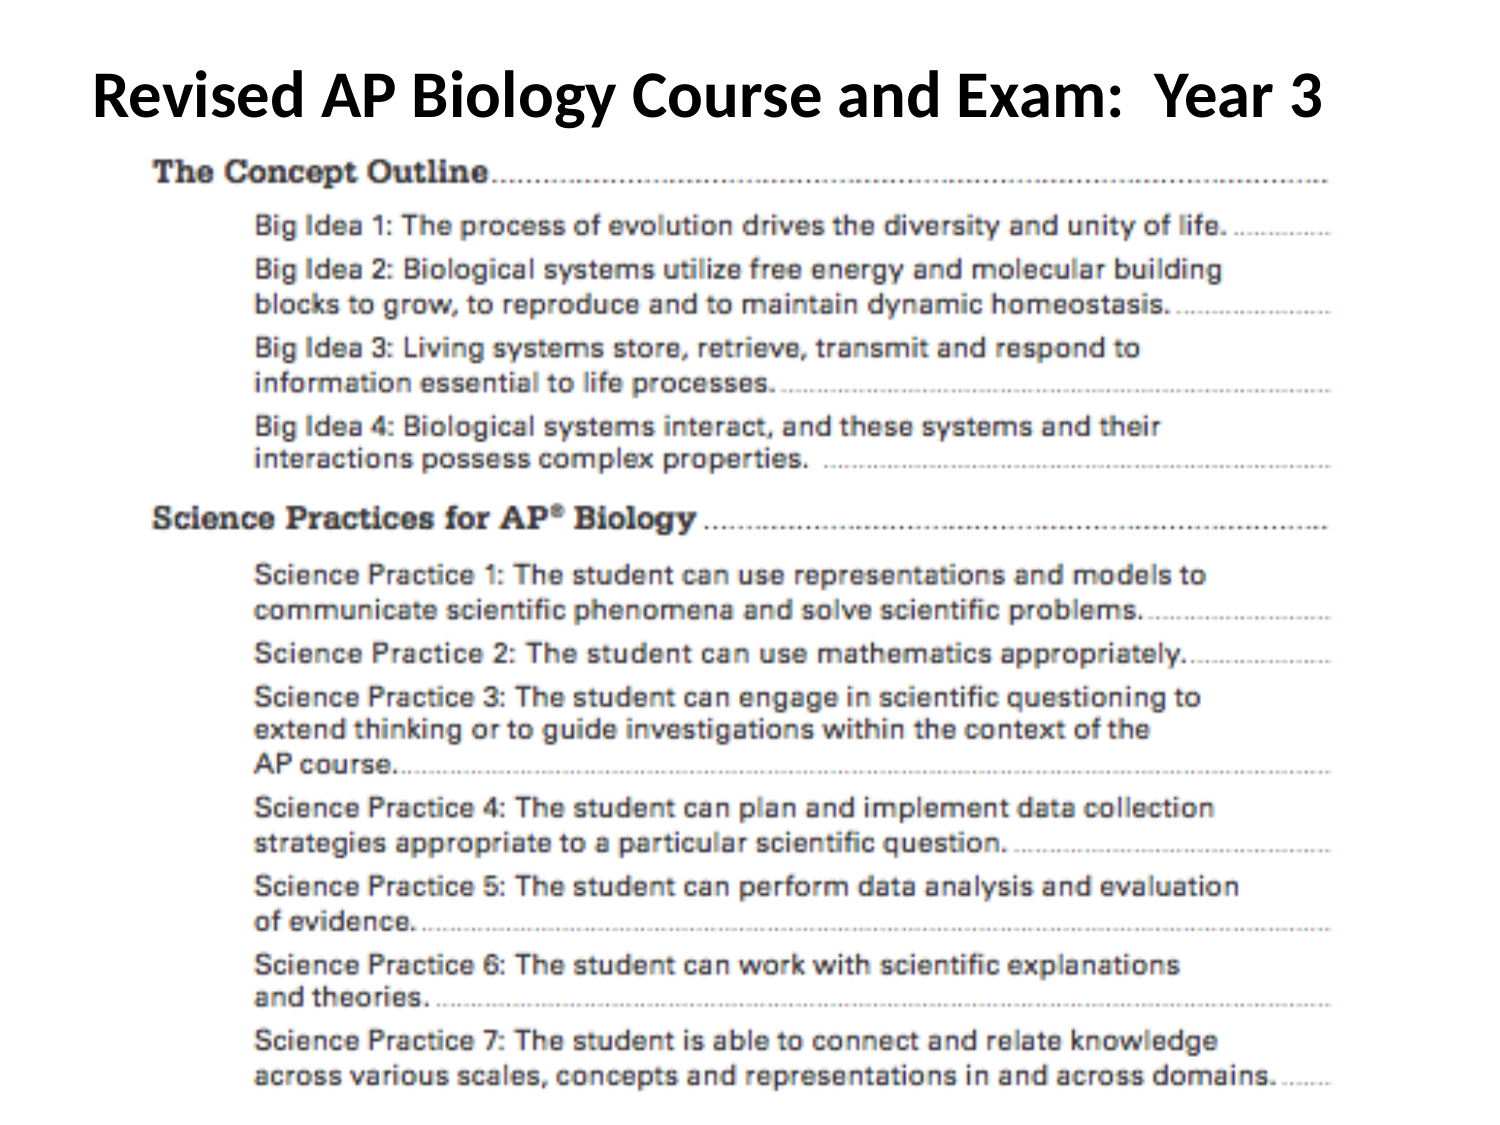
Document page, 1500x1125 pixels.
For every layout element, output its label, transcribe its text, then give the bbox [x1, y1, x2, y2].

picture [114, 140, 1332, 1122]
text_box Revised AP Biology Course and Exam: Year 3 [77, 43, 1467, 138]
